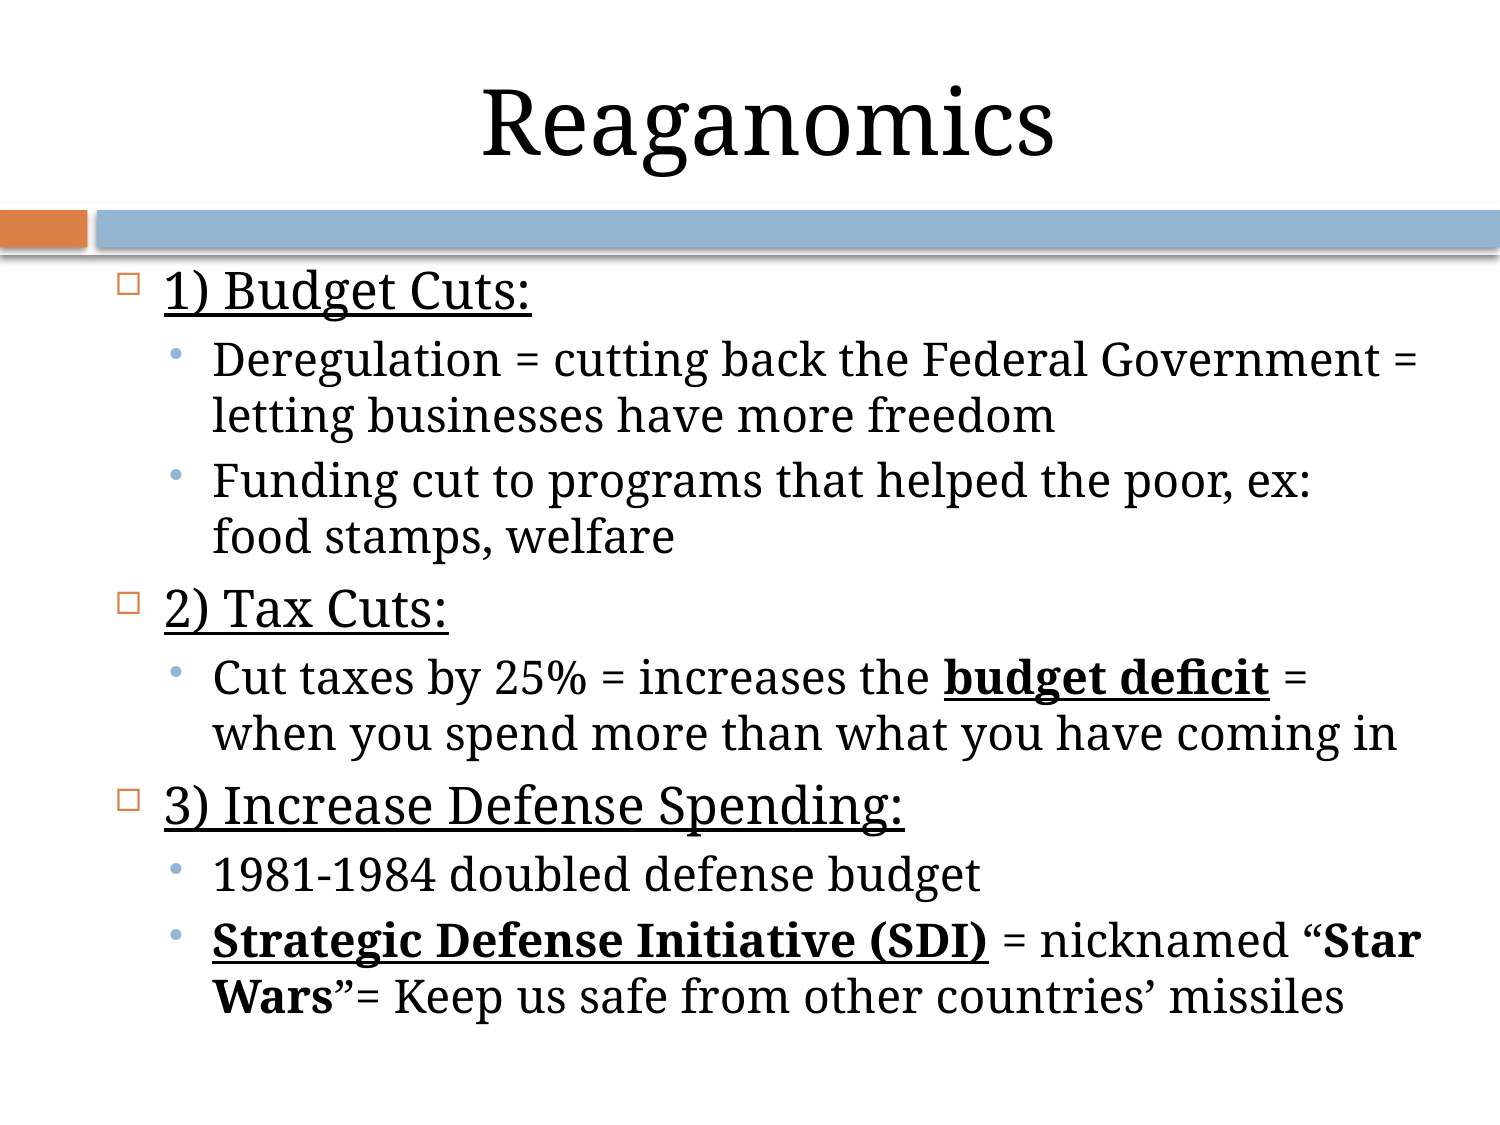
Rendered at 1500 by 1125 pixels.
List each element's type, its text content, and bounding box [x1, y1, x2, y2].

title Reaganomics [100, 37, 1438, 200]
list 1) Budget Cuts: Deregulation = cutting back the Federal Government = letting businesses have more freedom Funding cut to programs that helped the poor, ex: food stamps, welfare 2) Tax Cuts: Cut taxes by 25% = increases the budget deficit = when you spend more than what you have coming in 3) Increase Defense Spending: 1981-1984 doubled defense budget Strategic Defense Initiative (SDI) = nicknamed “Star Wars”= Keep us safe from other countries’ missiles [99, 249, 1438, 1088]
